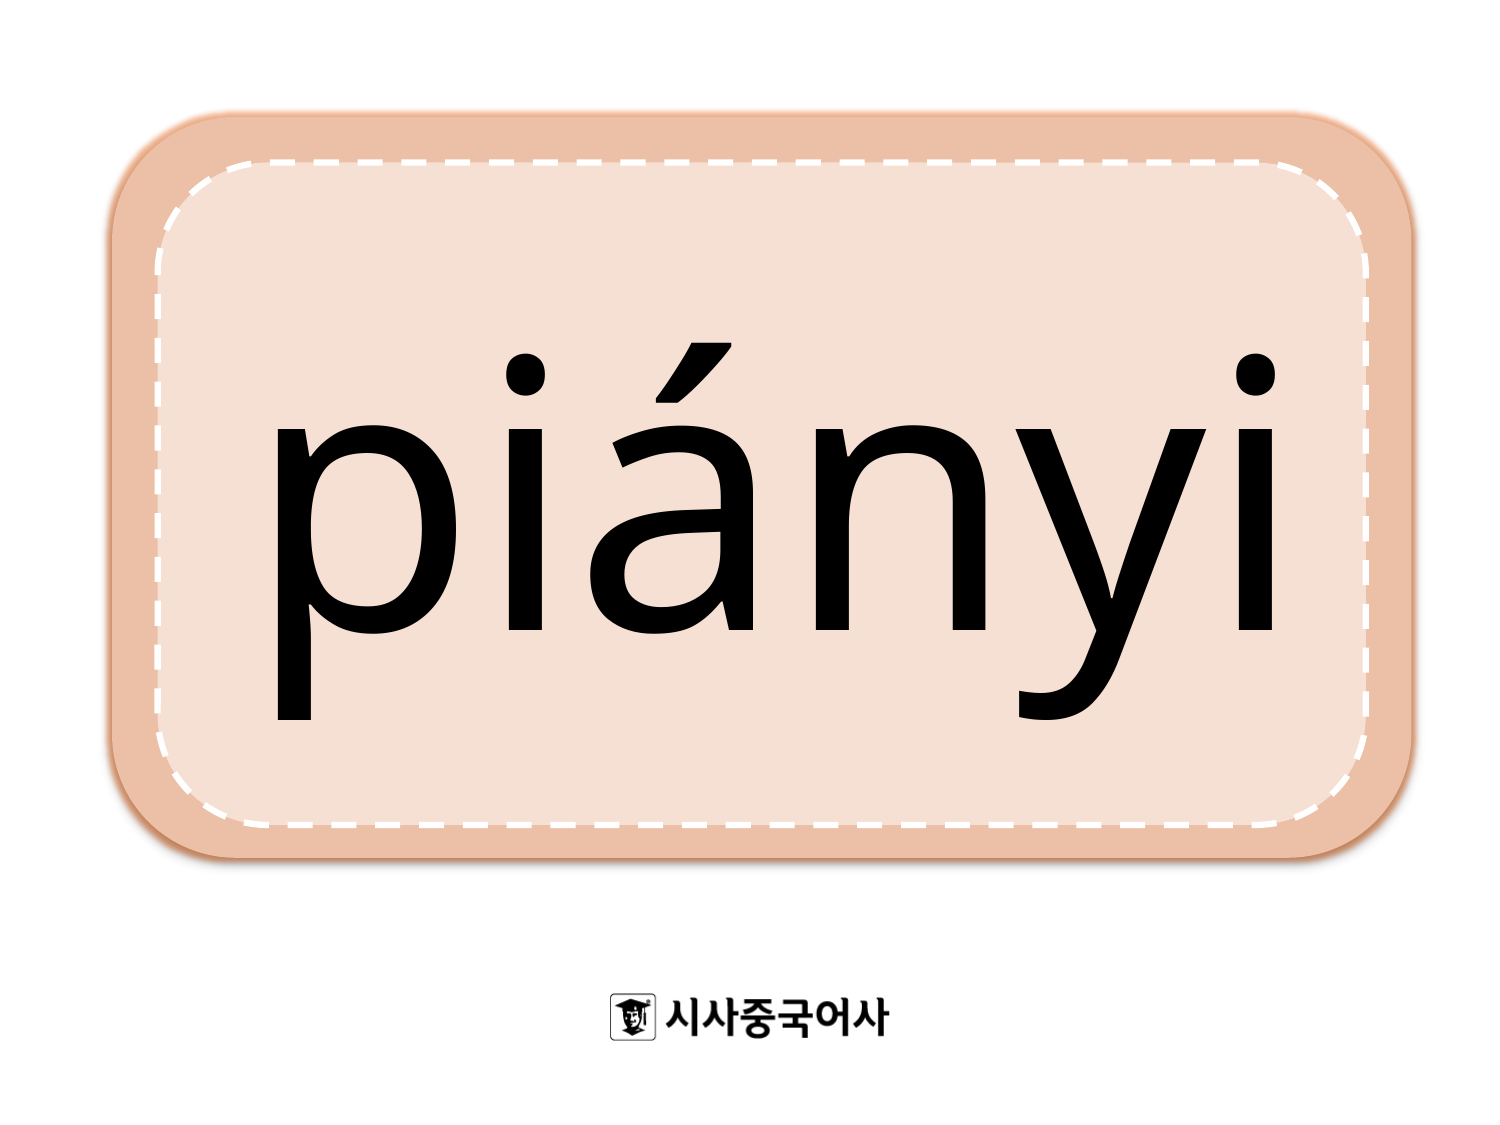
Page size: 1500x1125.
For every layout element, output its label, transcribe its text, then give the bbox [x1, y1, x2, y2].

picture [602, 987, 898, 1047]
text_box piányi [171, 149, 1380, 812]
